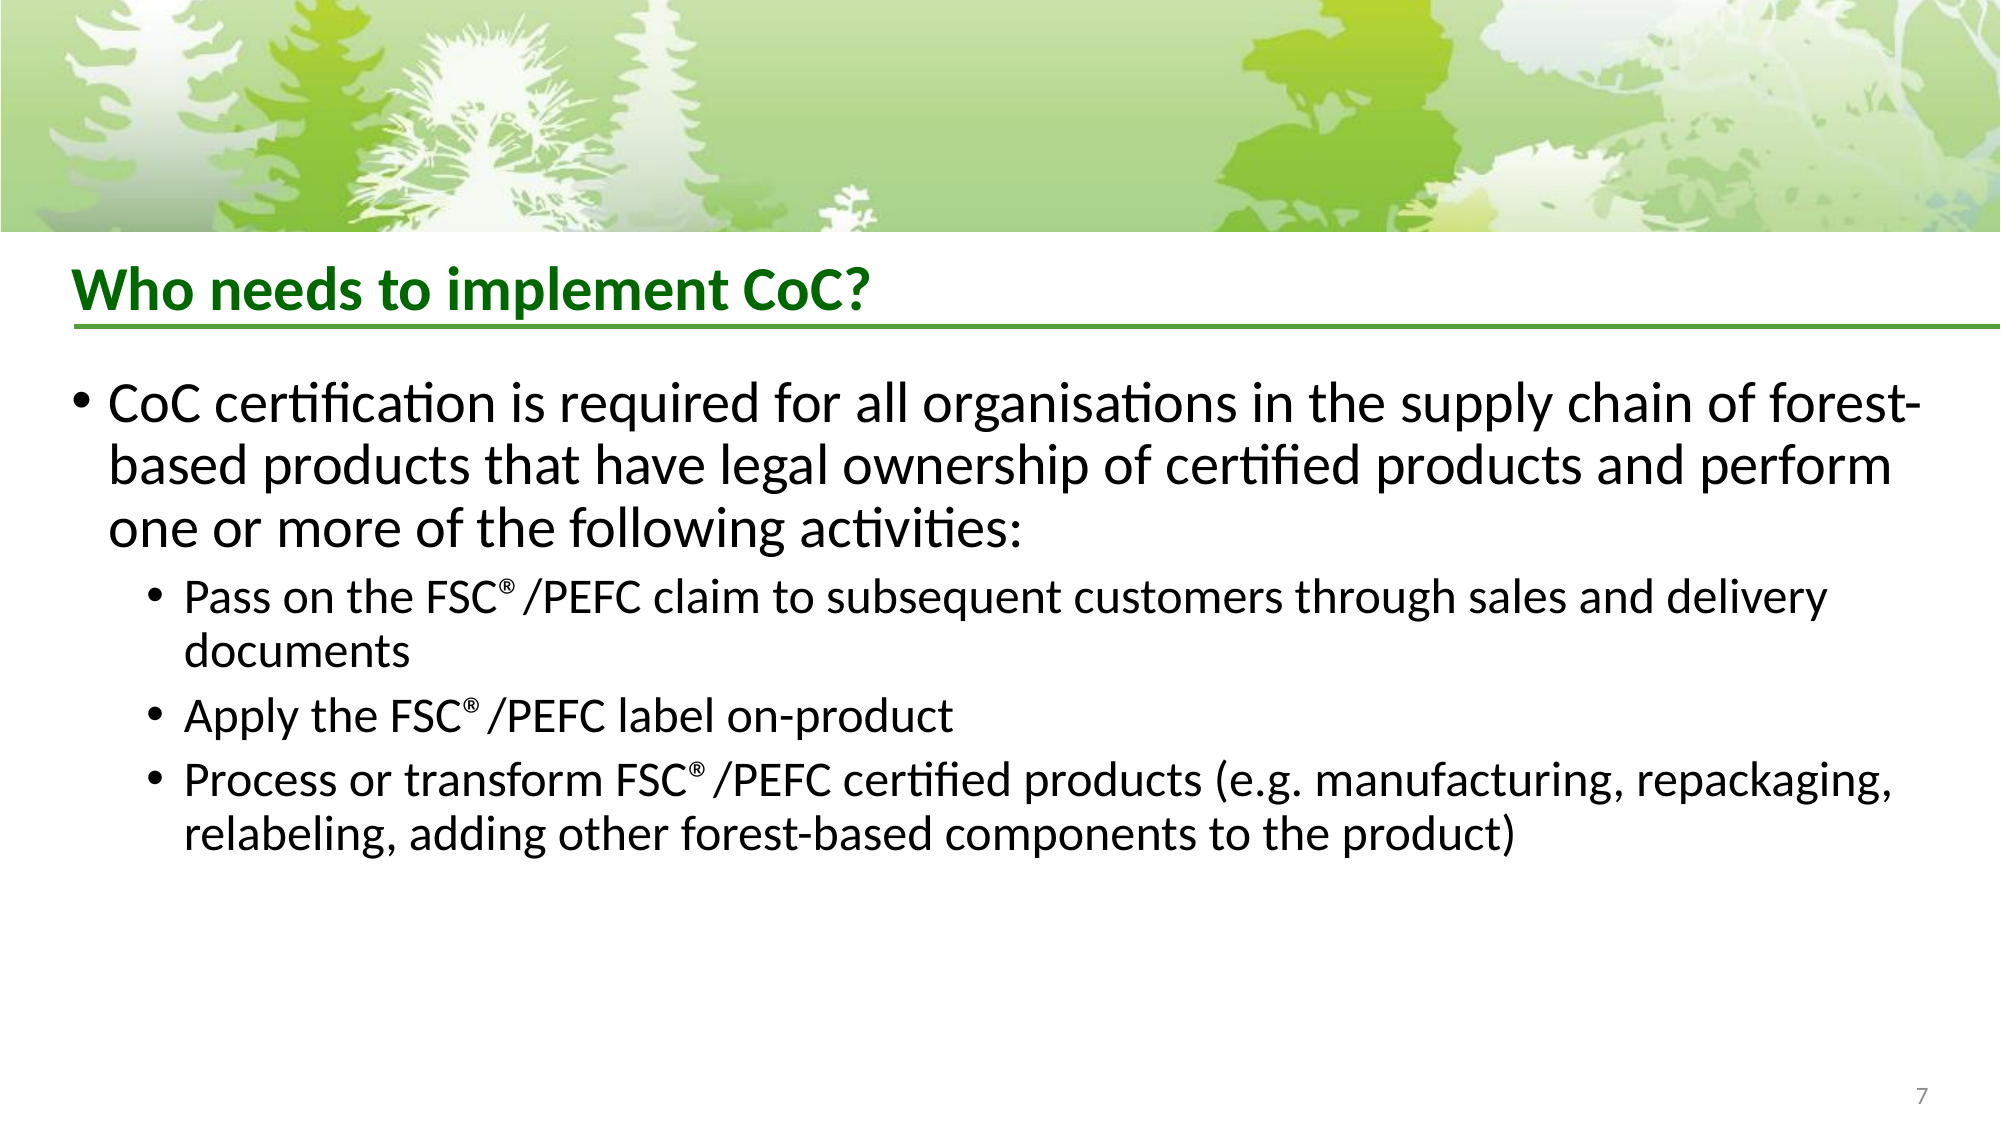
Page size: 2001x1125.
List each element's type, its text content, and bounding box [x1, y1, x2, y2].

slide_number 7 [1493, 1065, 1944, 1125]
list CoC certification is required for all organisations in the supply chain of forest-based products that have legal ownership of certified products and perform one or more of the following activities: Pass on the FSC®/PEFC claim to subsequent customers through sales and delivery documents Apply the FSC®/PEFC label on-product Process or transform FSC®/PEFC certified products (e.g. manufacturing, repackaging, relabeling, adding other forest-based components to the product) [56, 364, 1944, 970]
title Who needs to implement CoC? [56, 181, 1782, 364]
picture [0, 0, 2000, 232]
